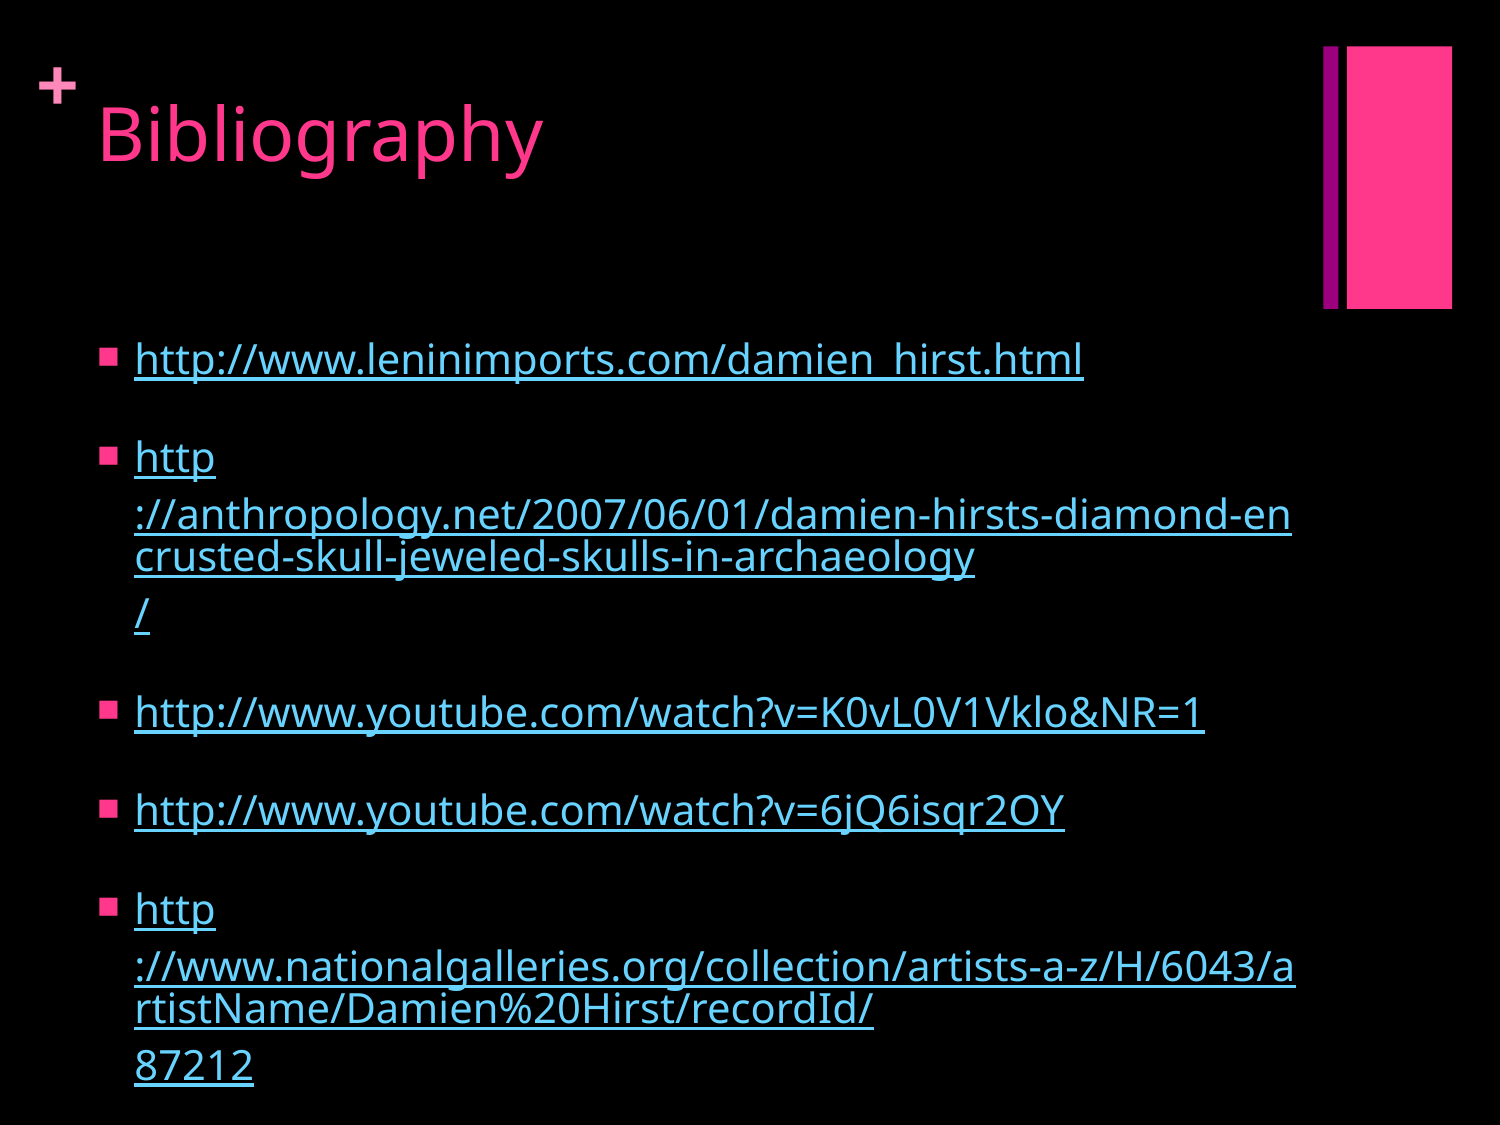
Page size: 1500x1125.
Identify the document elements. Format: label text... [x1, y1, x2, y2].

title Bibliography [81, 79, 1322, 263]
list http://www.leninimports.com/damien_hirst.html http://anthropology.net/2007/06/01/damien-hirsts-diamond-encrusted-skull-jeweled-skulls-in-archaeology/ http://www.youtube.com/watch?v=K0vL0V1Vklo&NR=1 http://www.youtube.com/watch?v=6jQ6isqr2OY http://www.nationalgalleries.org/collection/artists-a-z/H/6043/artistName/Damien%20Hirst/recordId/87212 Accessed: 2 November 2011 [81, 324, 1322, 1005]
